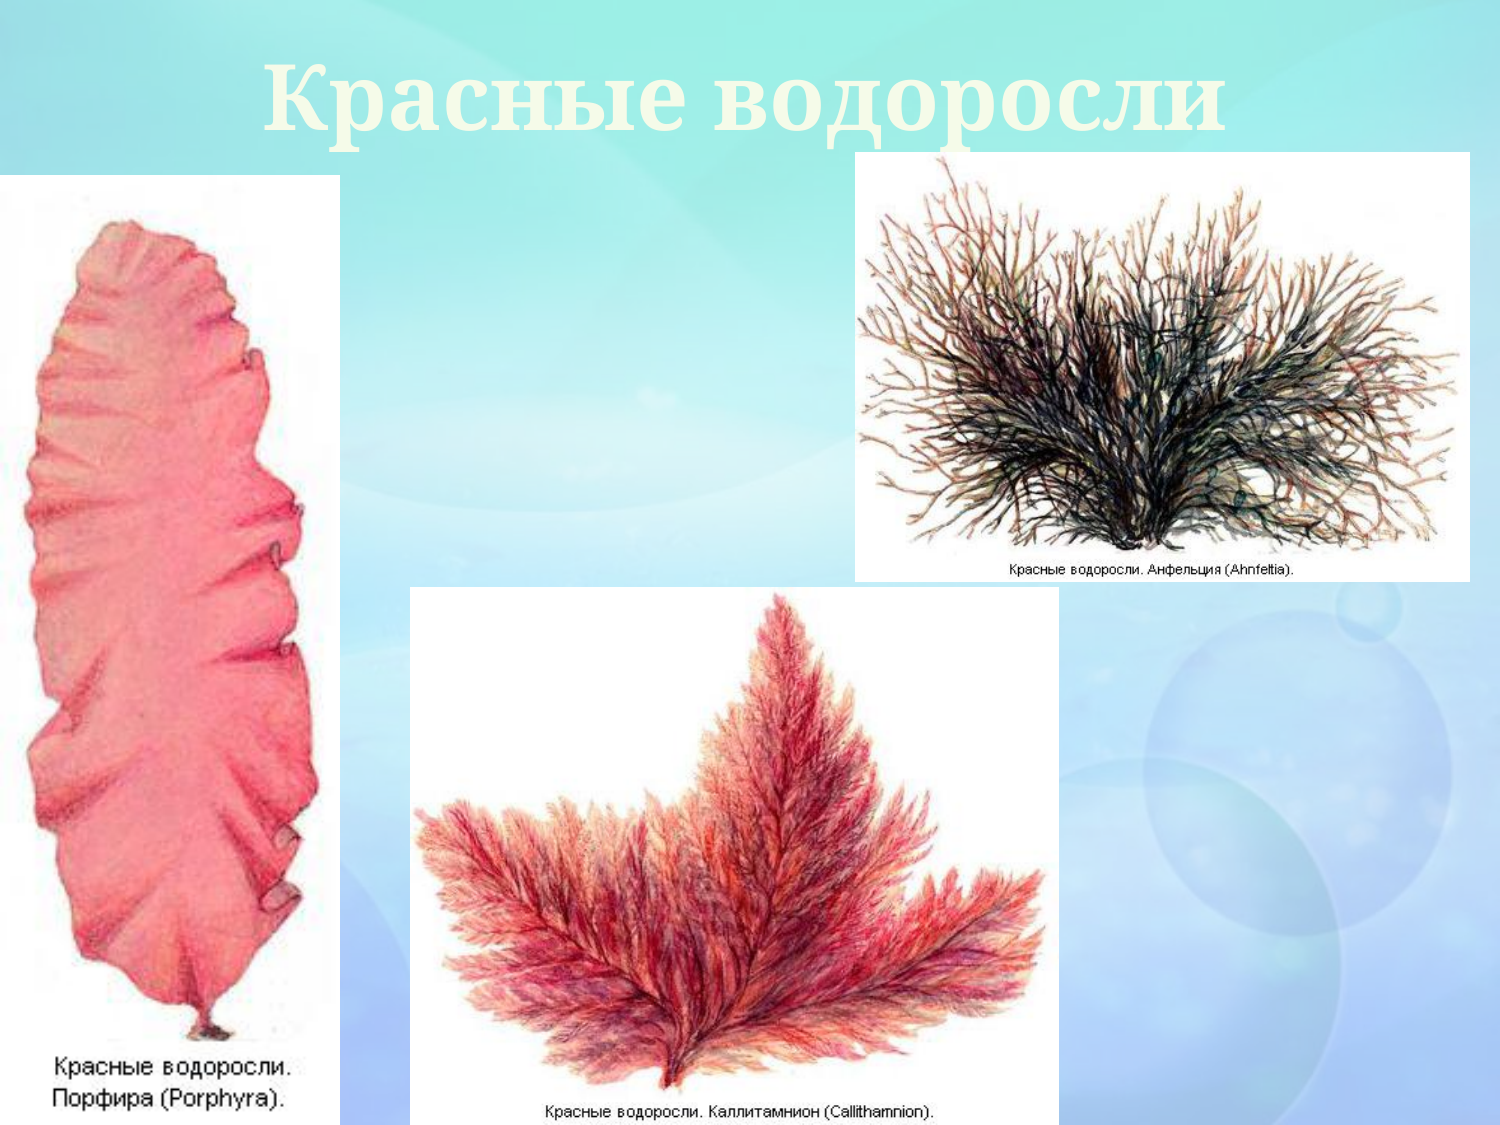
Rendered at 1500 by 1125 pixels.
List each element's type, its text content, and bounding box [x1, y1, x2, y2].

picture [0, 174, 341, 1125]
picture [409, 587, 1059, 1125]
title Красные водоросли [70, 0, 1421, 188]
picture [855, 152, 1470, 583]
